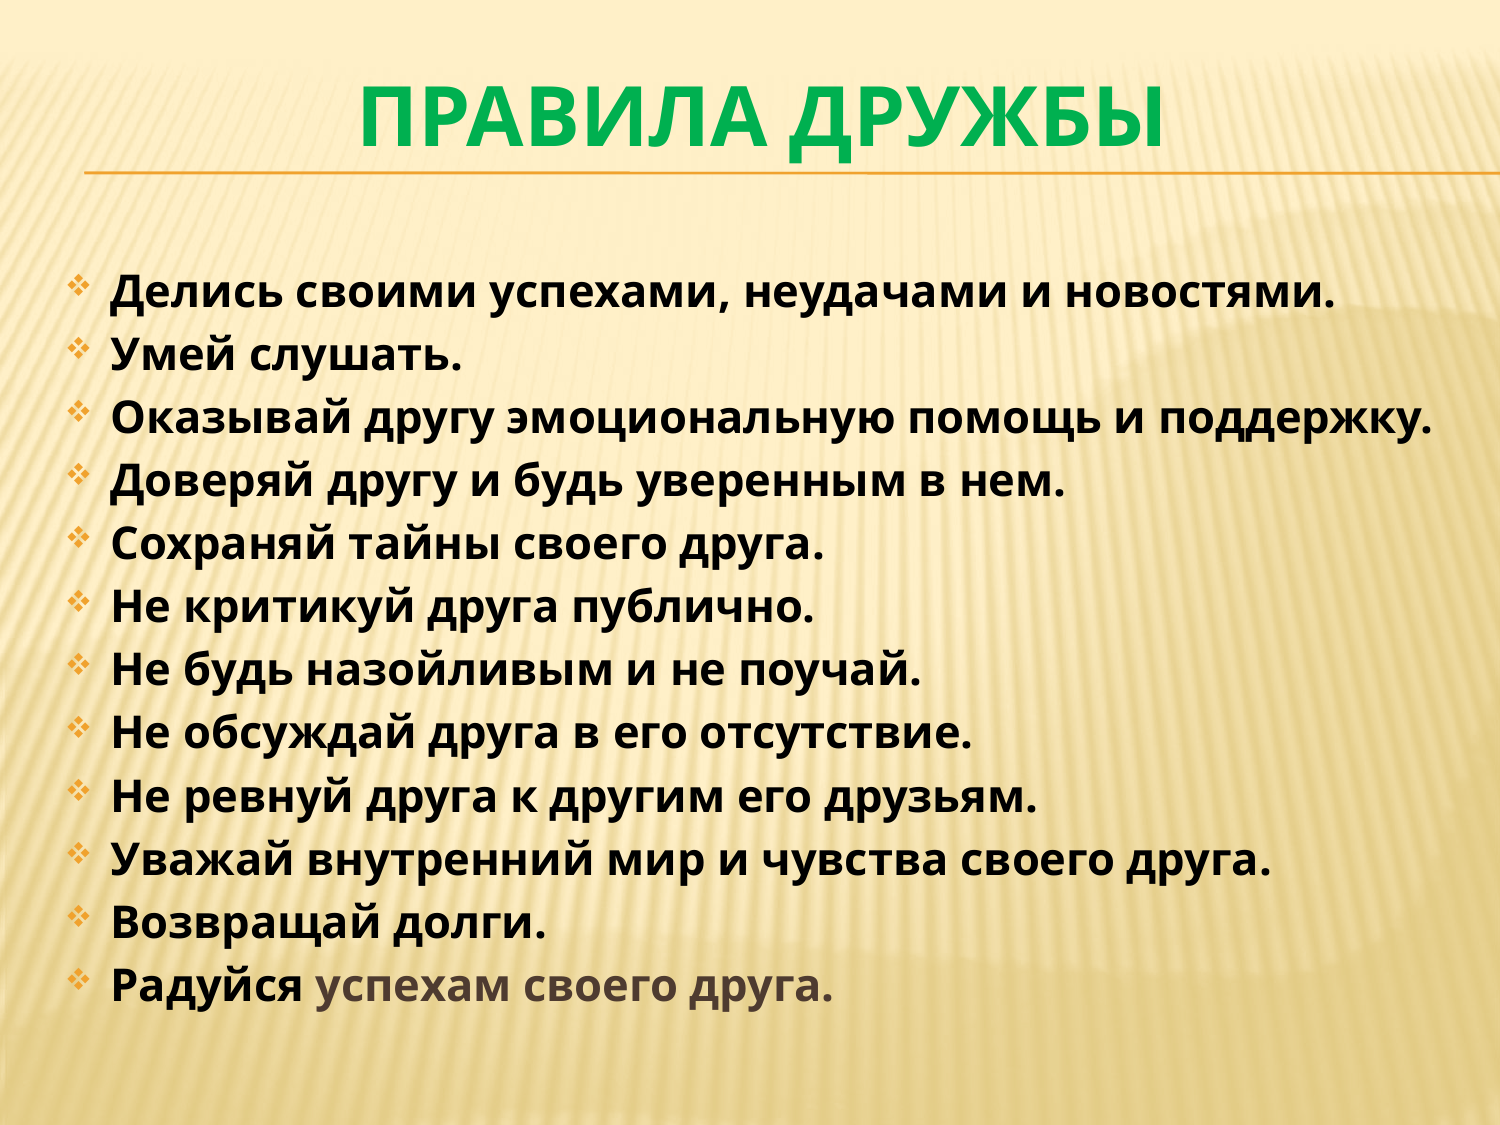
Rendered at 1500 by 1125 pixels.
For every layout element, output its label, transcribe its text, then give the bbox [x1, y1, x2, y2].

list Делись своими успехами, неудачами и новостями. Умей слушать. Оказывай другу эмоциональную помощь и поддержку. Доверяй другу и будь уверенным в нем. Сохраняй тайны своего друга. Не критикуй друга публично. Не будь назойливым и не поучай. Не обсуждай друга в его отсутствие. Не ревнуй друга к другим его друзьям. Уважай внутренний мир и чувства своего друга. Возвращай долги. Радуйся успехам своего друга. [50, 254, 1475, 1071]
title Правила дружбы [50, 42, 1475, 185]
